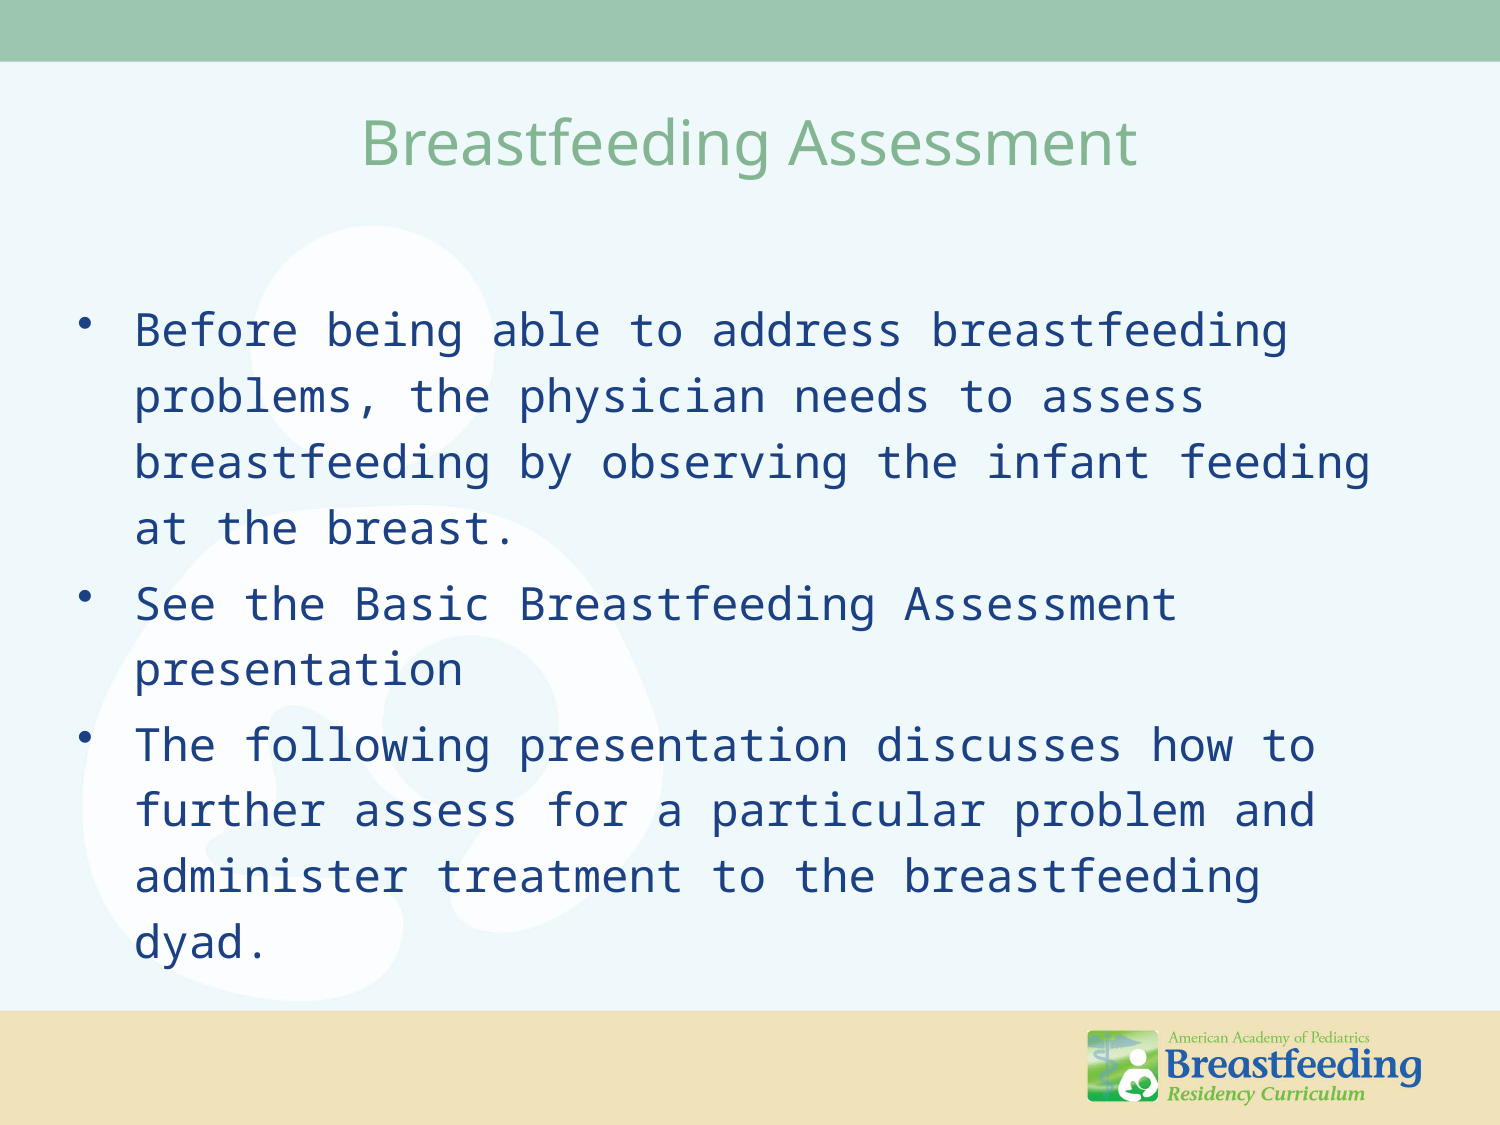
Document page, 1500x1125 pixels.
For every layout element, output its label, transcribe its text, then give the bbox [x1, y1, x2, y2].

list Before being able to address breastfeeding problems, the physician needs to assess breastfeeding by observing the infant feeding at the breast. See the Basic Breastfeeding Assessment presentation The following presentation discusses how to further assess for a particular problem and administer treatment to the breastfeeding dyad. [62, 282, 1438, 1026]
title Breastfeeding Assessment [74, 44, 1426, 236]
picture [0, 0, 1500, 1125]
